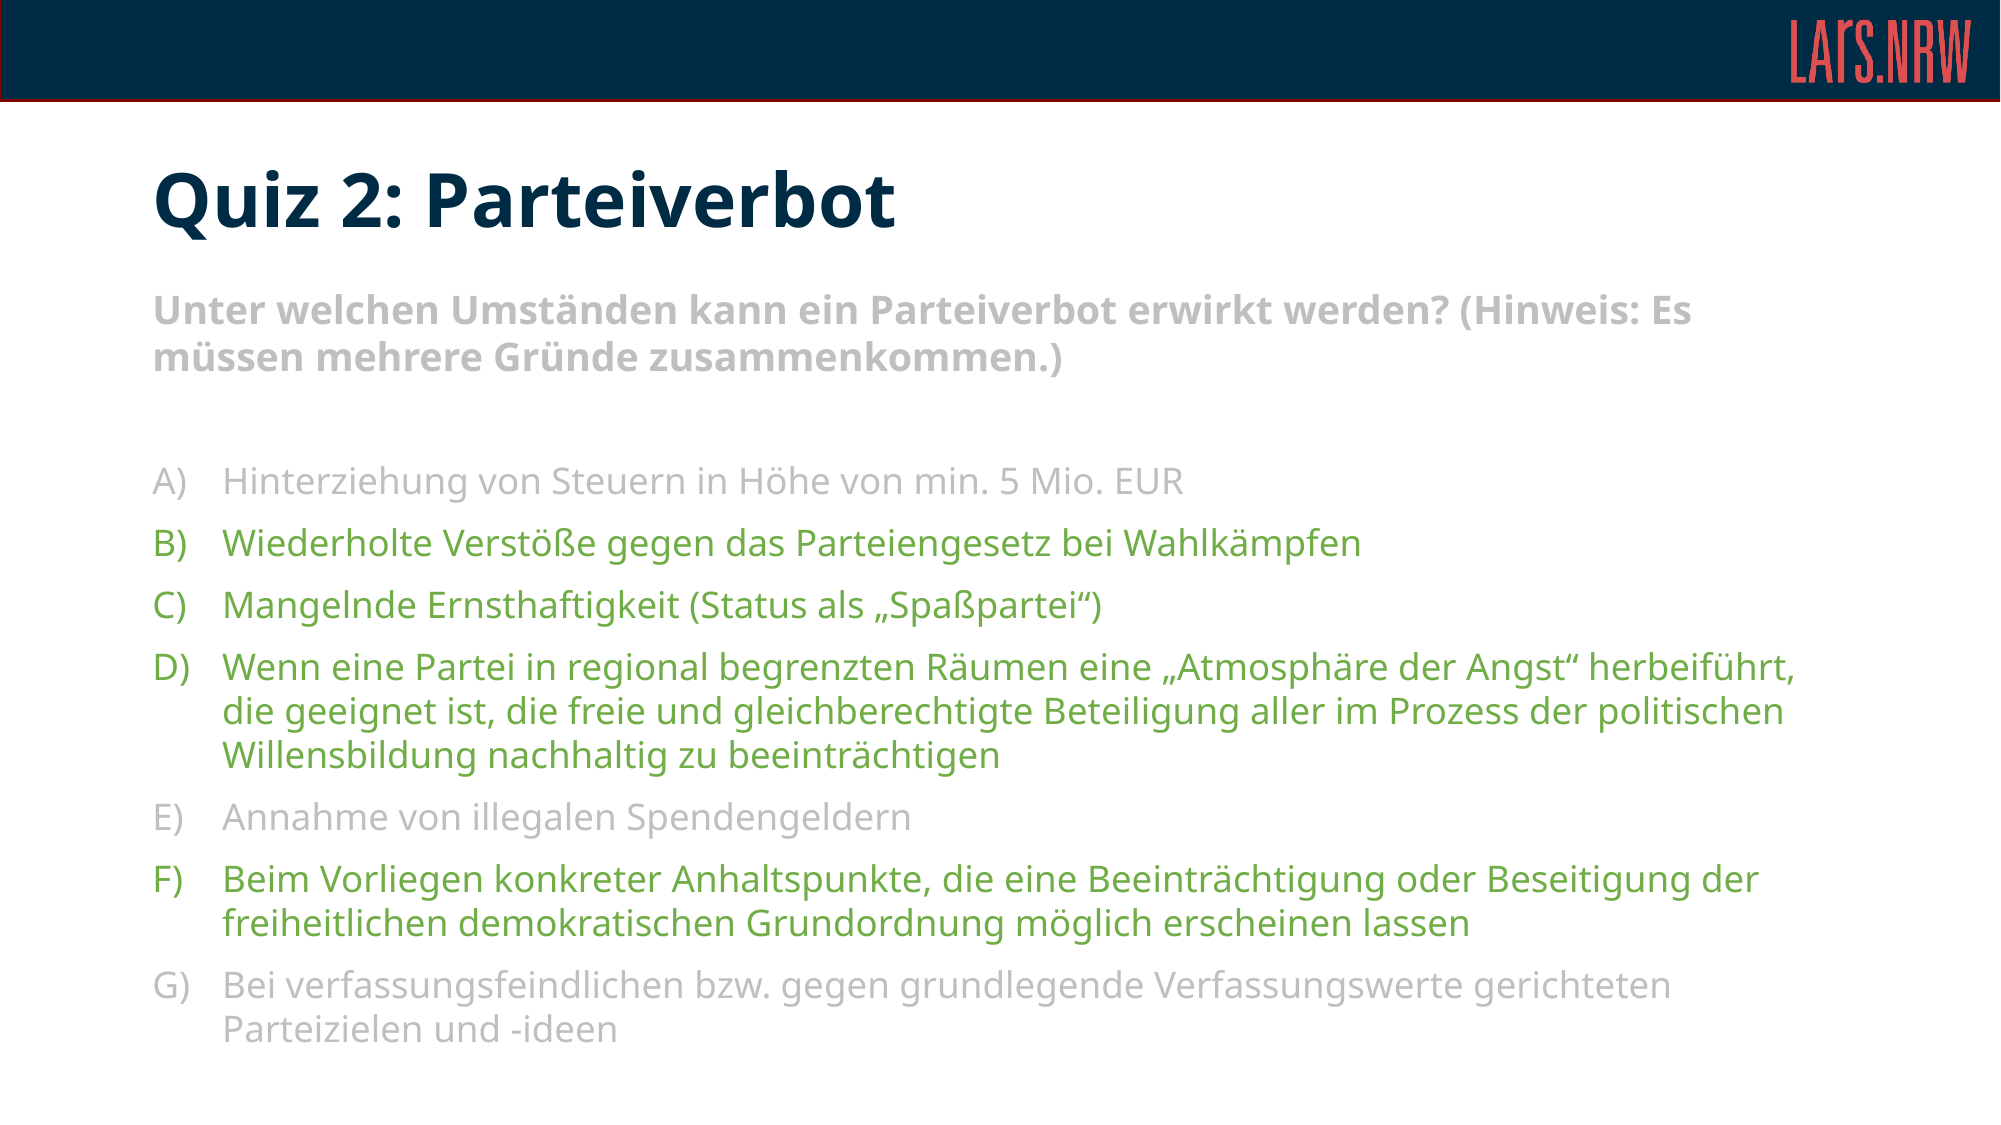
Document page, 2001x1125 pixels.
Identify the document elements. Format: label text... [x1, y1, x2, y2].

picture [1773, 6, 1977, 99]
title Quiz 2: Parteiverbot [137, 128, 1863, 278]
list Unter welchen Umständen kann ein Parteiverbot erwirkt werden? (Hinweis: Es müssen mehrere Gründe zusammenkommen.) Hinterziehung von Steuern in Höhe von min. 5 Mio. EUR Wiederholte Verstöße gegen das Parteiengesetz bei Wahlkämpfen Mangelnde Ernsthaftigkeit (Status als „Spaßpartei“) Wenn eine Partei in regional begrenzten Räumen eine „Atmosphäre der Angst“ herbeiführt, die geeignet ist, die freie und gleichberechtigte Beteiligung aller im Prozess der politischen Willensbildung nachhaltig zu beeinträchtigen Annahme von illegalen Spendengeldern Beim Vorliegen konkreter Anhaltspunkte, die eine Beeinträchtigung oder Beseitigung der freiheitlichen demokratischen Grundordnung möglich erscheinen lassen Bei verfassungsfeindlichen bzw. gegen grundlegende Verfassungswerte gerichteten Parteizielen und -ideen [137, 278, 1863, 1065]
